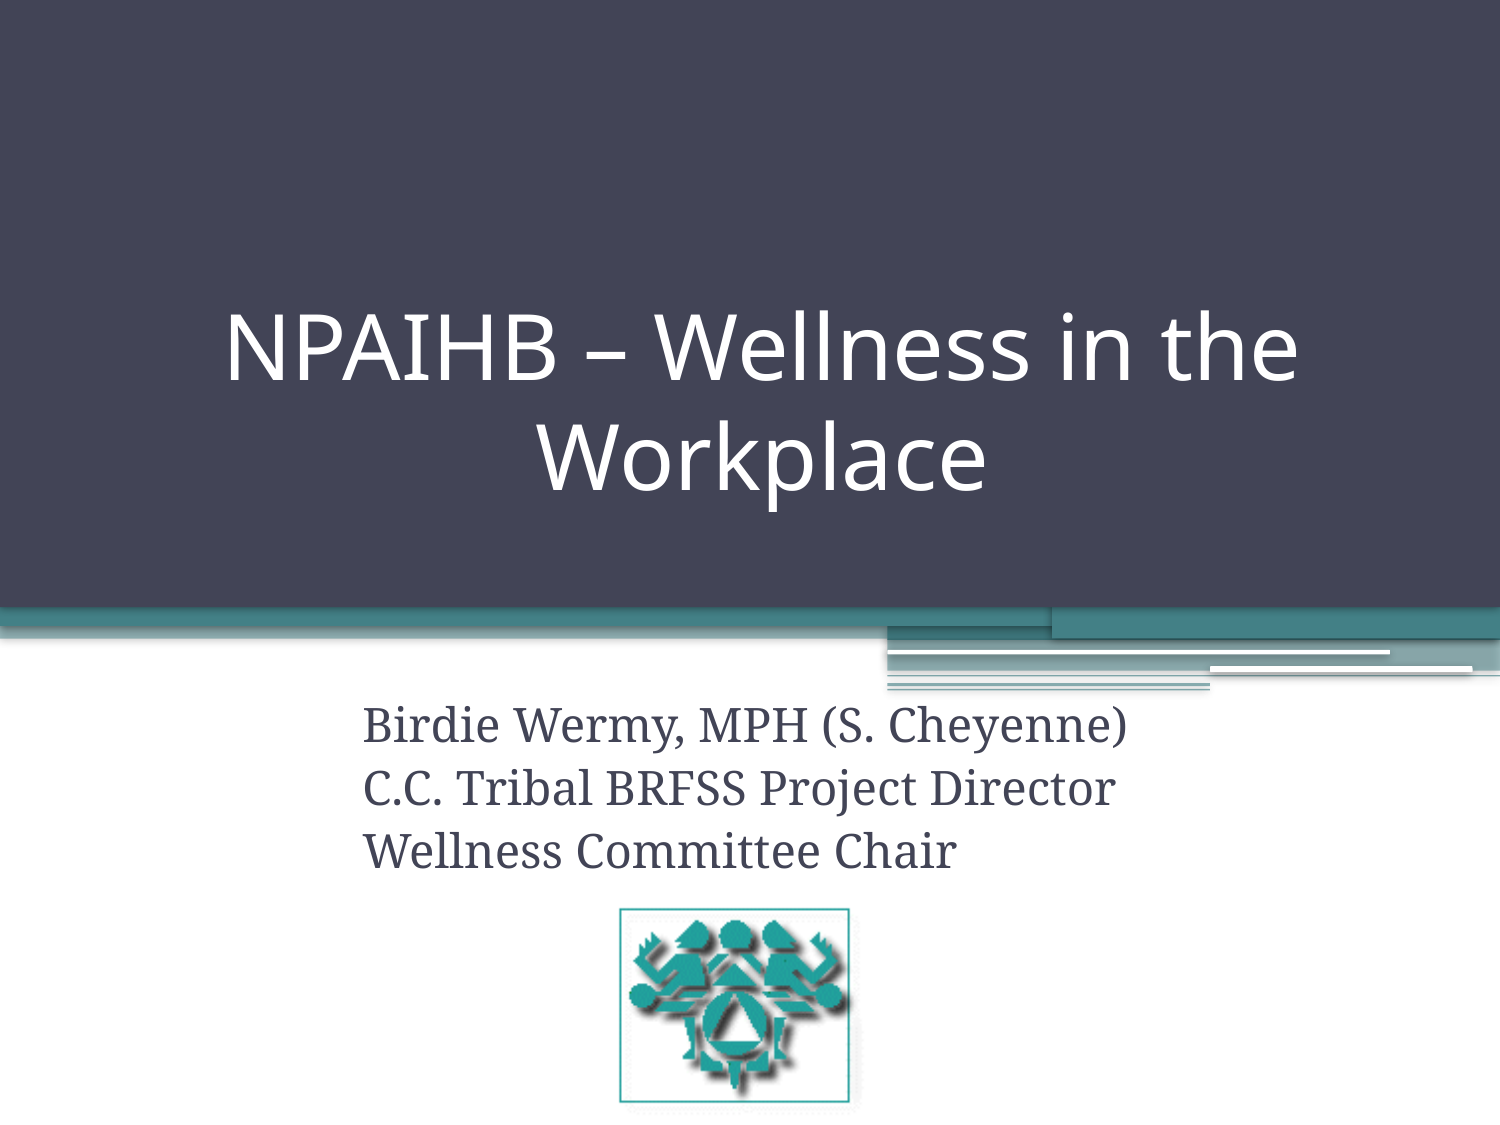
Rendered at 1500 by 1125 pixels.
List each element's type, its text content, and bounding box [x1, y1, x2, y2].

title NPAIHB – Wellness in the Workplace [125, 275, 1400, 517]
subtitle Birdie Wermy, MPH (S. Cheyenne) C.C. Tribal BRFSS Project Director Wellness Committee Chair [337, 687, 1176, 888]
picture [599, 887, 874, 1125]
